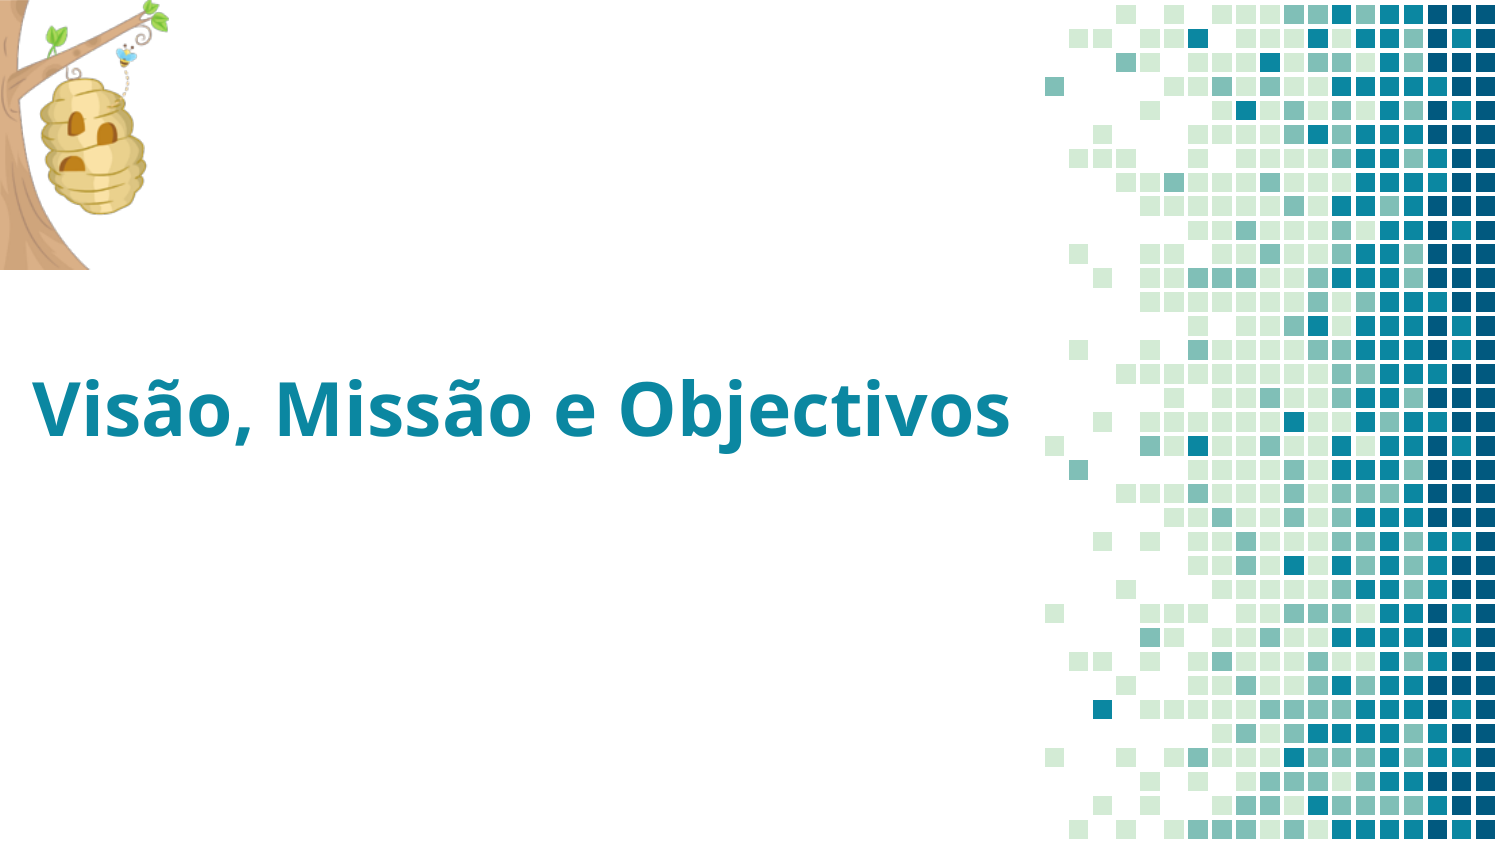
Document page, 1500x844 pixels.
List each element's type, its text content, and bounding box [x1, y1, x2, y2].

picture [0, 0, 169, 270]
title Visão, Missão e Objectivos [17, 276, 1062, 467]
